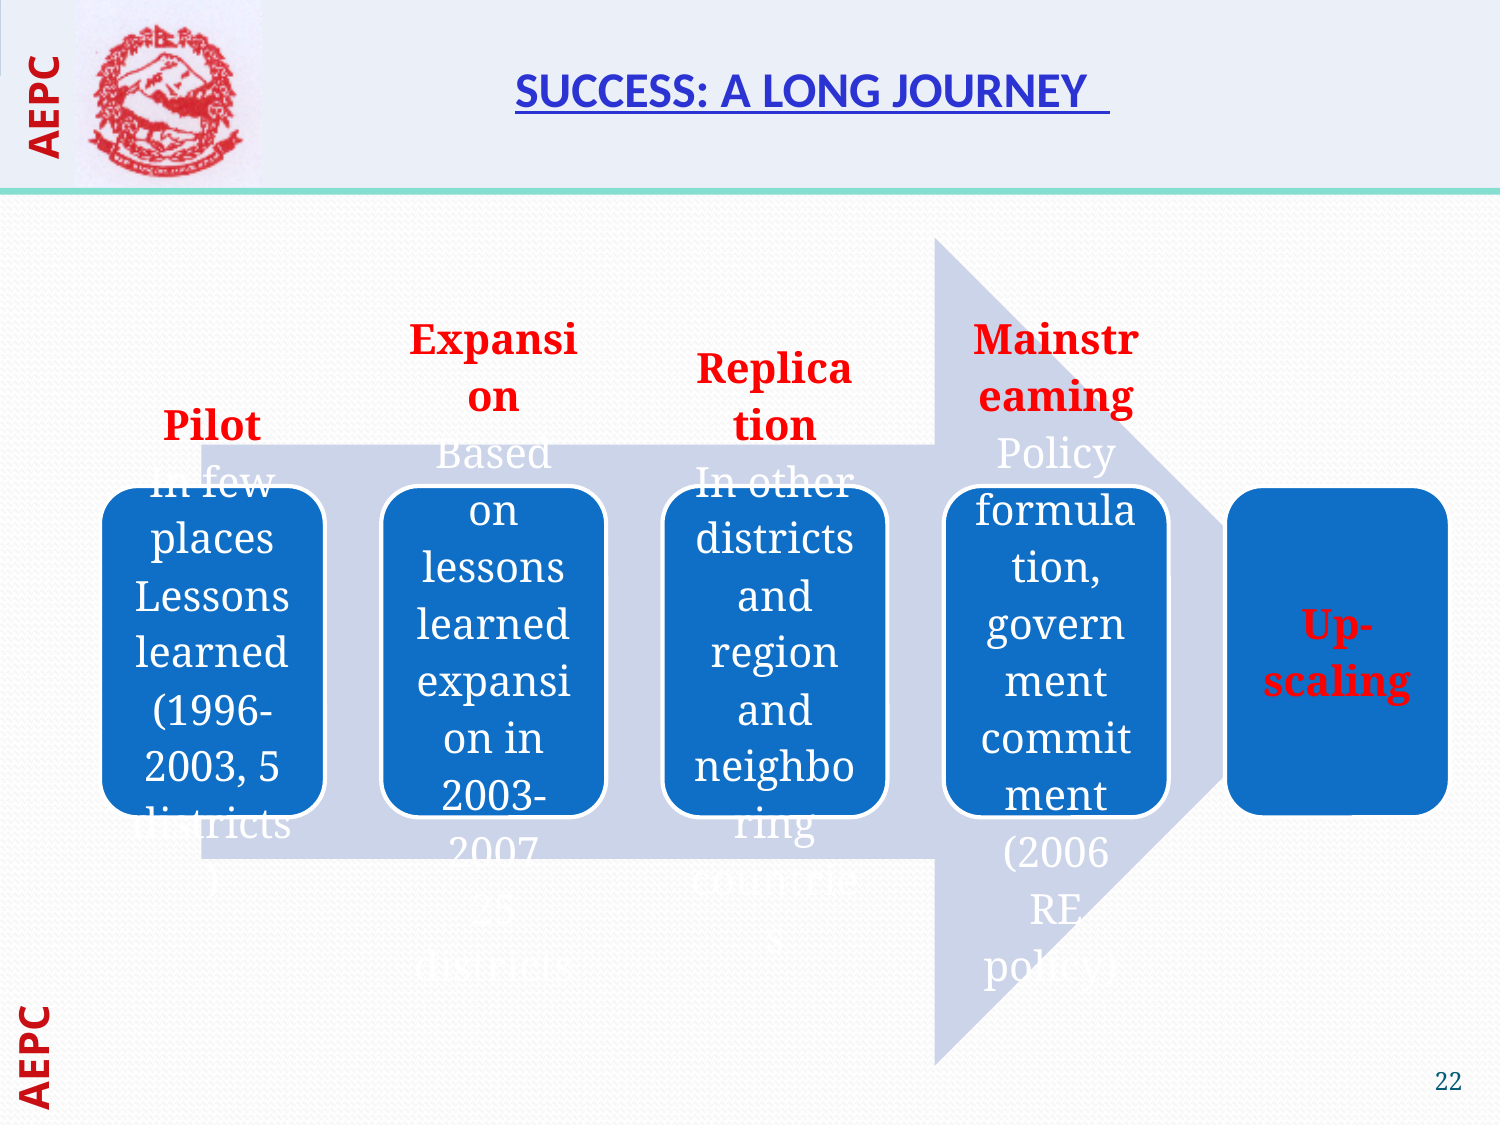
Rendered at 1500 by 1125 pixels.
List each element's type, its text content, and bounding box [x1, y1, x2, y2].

slide_number 22 [1149, 1025, 1463, 1100]
text_box Success: A Long Journey [249, 49, 1375, 125]
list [99, 237, 1451, 1067]
